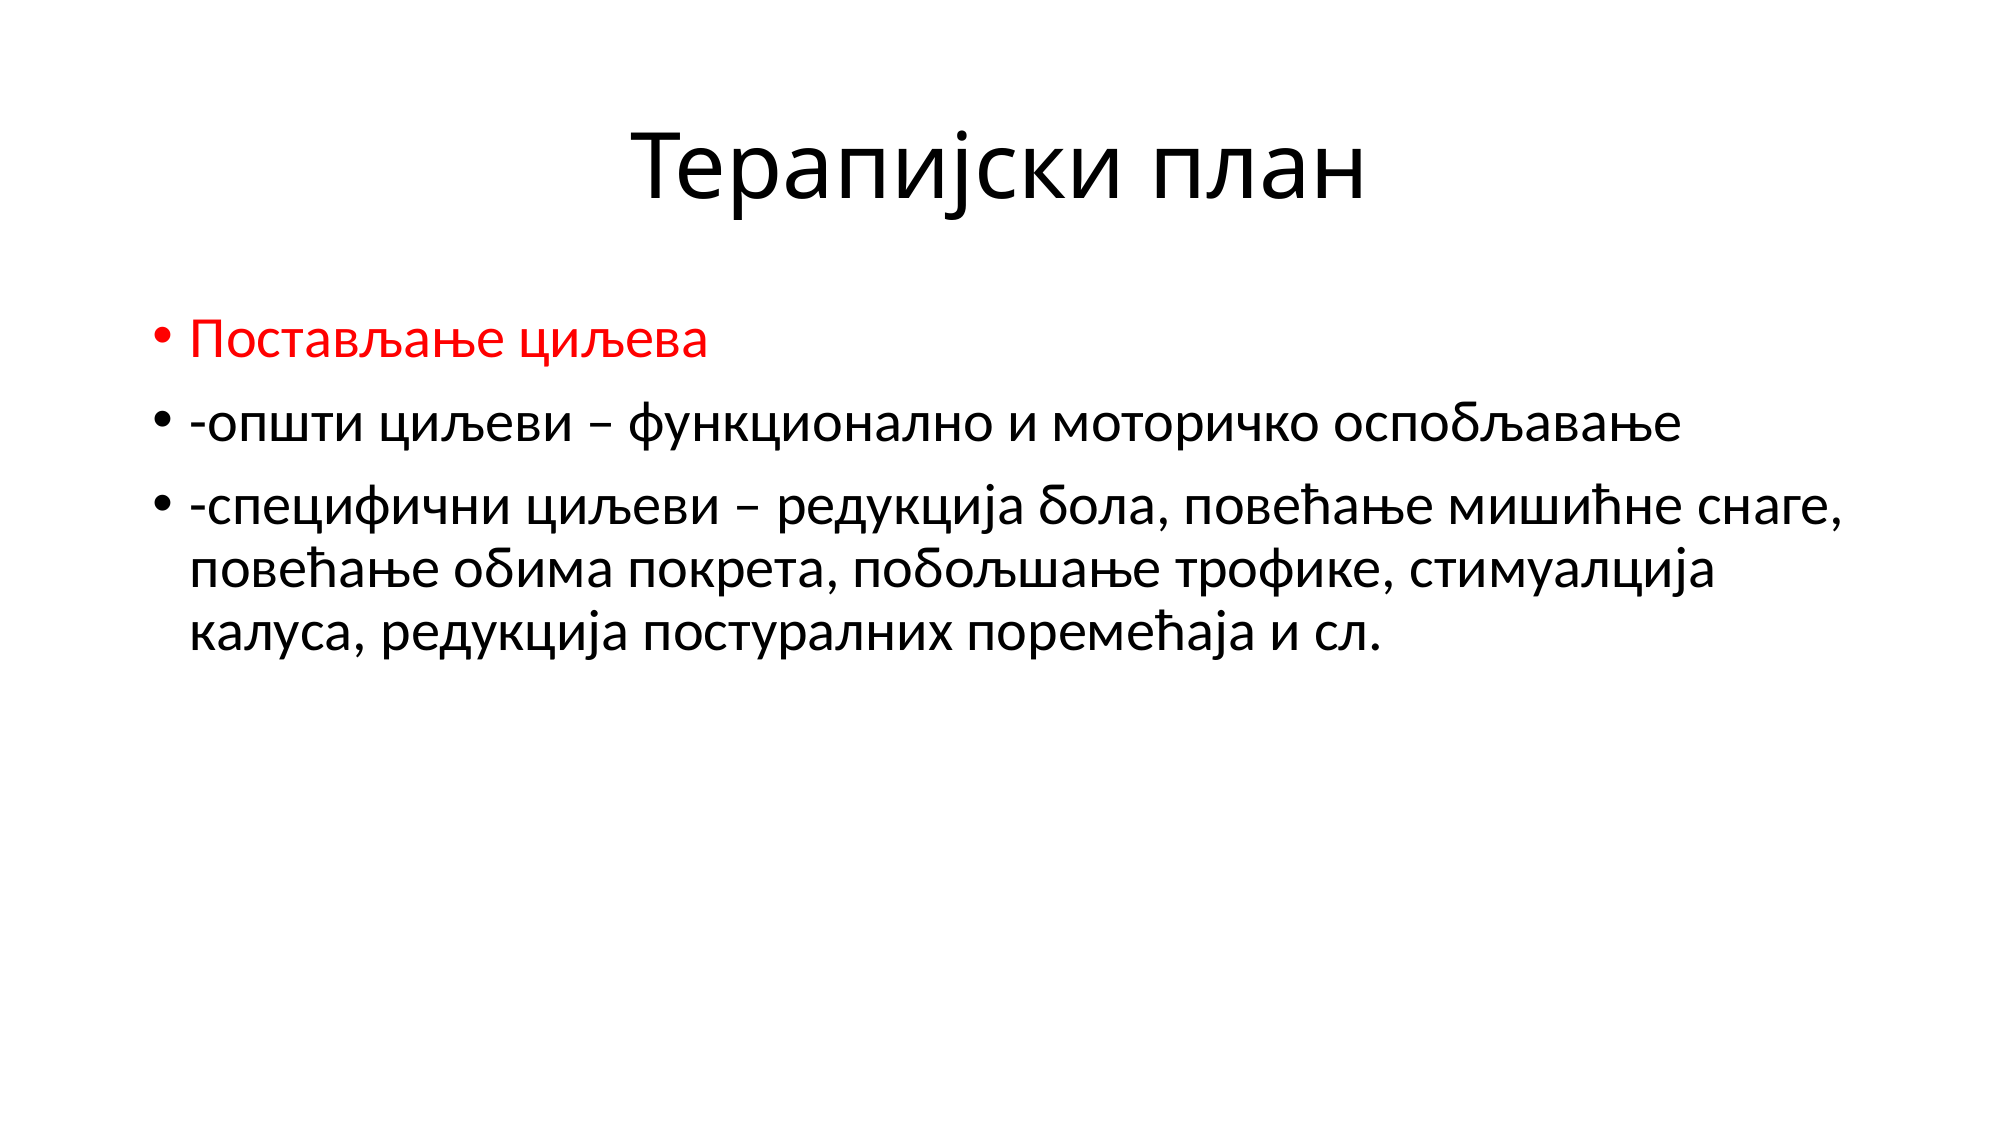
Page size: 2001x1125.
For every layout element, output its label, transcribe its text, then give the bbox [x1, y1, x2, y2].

list Постављање циљева -општи циљеви – функционално и моторичко оспобљавање -специфични циљеви – редукција бола, повећање мишићне снаге, повећање обима покрета, побољшање трофике, стимуалција калуса, редукција постуралних поремећаја и сл. [137, 299, 1863, 1014]
title Терапијски план [137, 59, 1863, 278]
